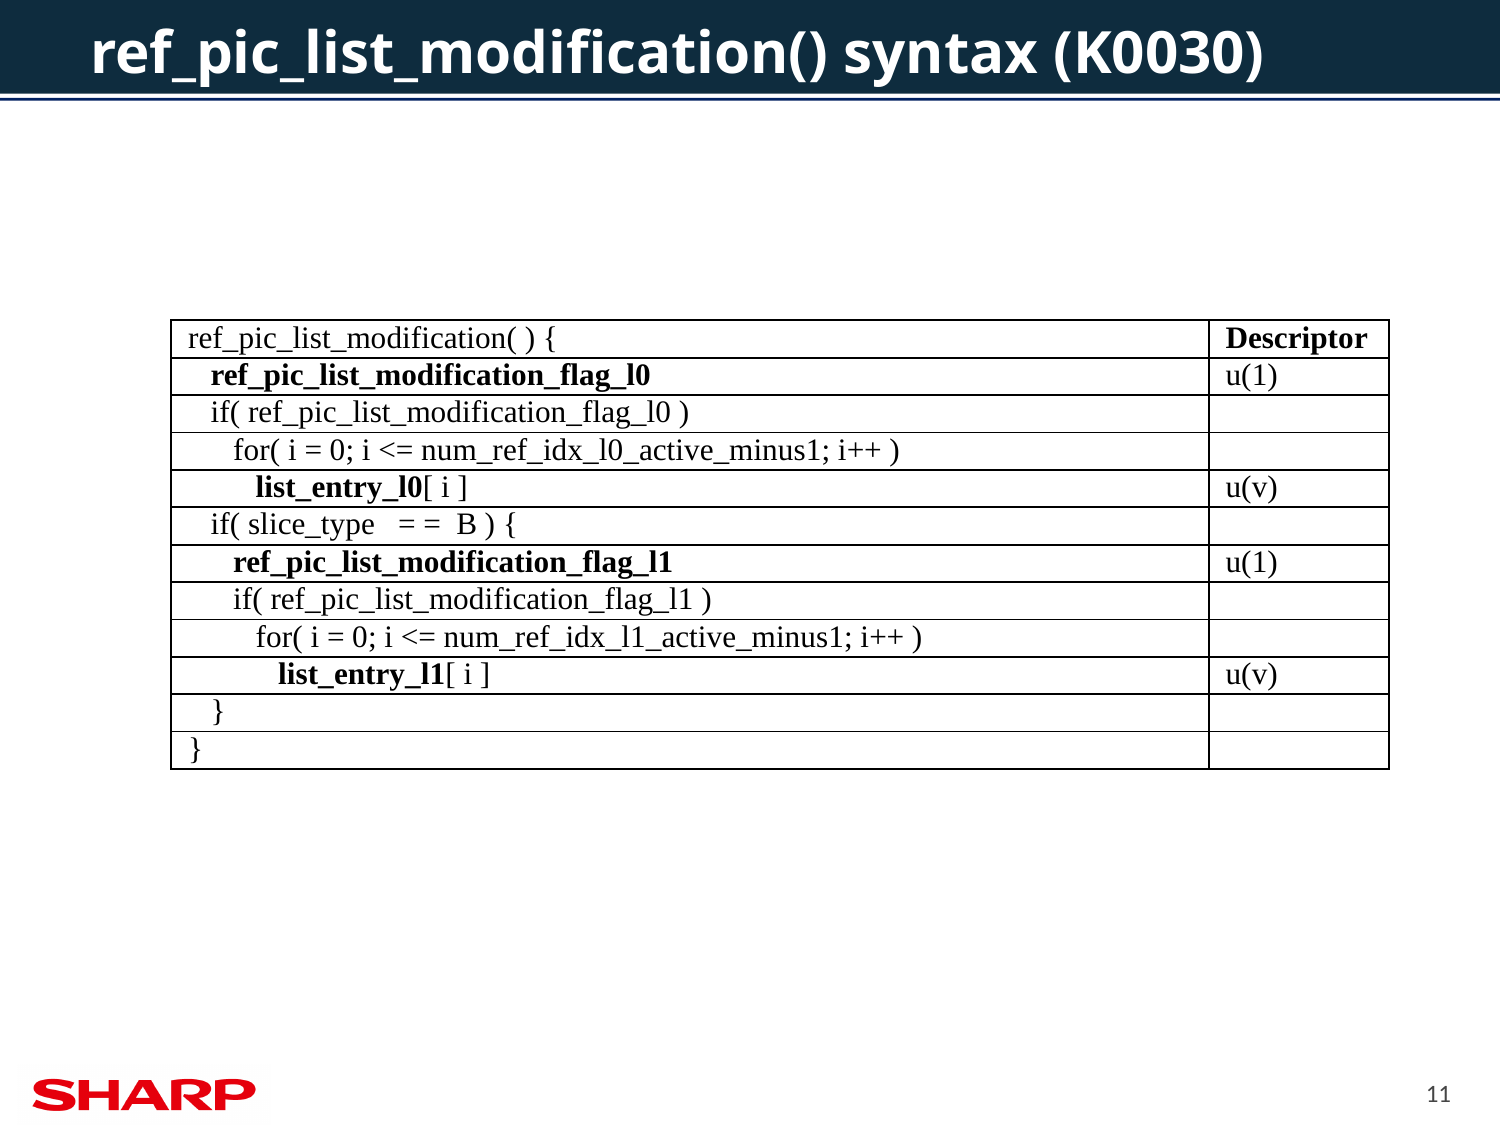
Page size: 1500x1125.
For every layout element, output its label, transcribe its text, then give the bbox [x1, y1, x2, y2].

table_cell list_entry_l0[ i ] [172, 471, 1208, 506]
table_cell for( i = 0; i <= num_ref_idx_l0_active_minus1; i++ ) [172, 433, 1208, 469]
table_cell list_entry_l1[ i ] [172, 658, 1208, 693]
table_cell [1210, 695, 1388, 731]
table_cell [1210, 396, 1388, 432]
table_cell ref_pic_list_modification_flag_l0 [172, 359, 1208, 394]
table_cell } [172, 732, 1208, 768]
table_cell [1210, 620, 1388, 656]
table_cell [1210, 732, 1388, 768]
table_cell [1210, 508, 1388, 544]
table_cell if( ref_pic_list_modification_flag_l1 ) [172, 583, 1208, 619]
table_cell u(v) [1210, 471, 1388, 506]
table_cell u(1) [1210, 546, 1388, 581]
table_cell u(1) [1210, 359, 1388, 394]
table_cell [1210, 583, 1388, 619]
table_cell ref_pic_list_modification_flag_l1 [172, 546, 1208, 581]
table_cell for( i = 0; i <= num_ref_idx_l1_active_minus1; i++ ) [172, 620, 1208, 656]
table_cell if( slice_type = = B ) { [172, 508, 1208, 544]
table_cell u(v) [1210, 658, 1388, 693]
table_cell [1210, 433, 1388, 469]
table_header Descriptor [1210, 321, 1388, 357]
table_cell if( ref_pic_list_modification_flag_l0 ) [172, 396, 1208, 432]
slide_number 11 [1345, 1062, 1467, 1108]
picture [17, 1064, 271, 1125]
table_header ref_pic_list_modification( ) { [172, 321, 1208, 357]
table_cell } [172, 695, 1208, 731]
title ref_pic_list_modification() syntax (K0030) [74, 15, 1426, 85]
